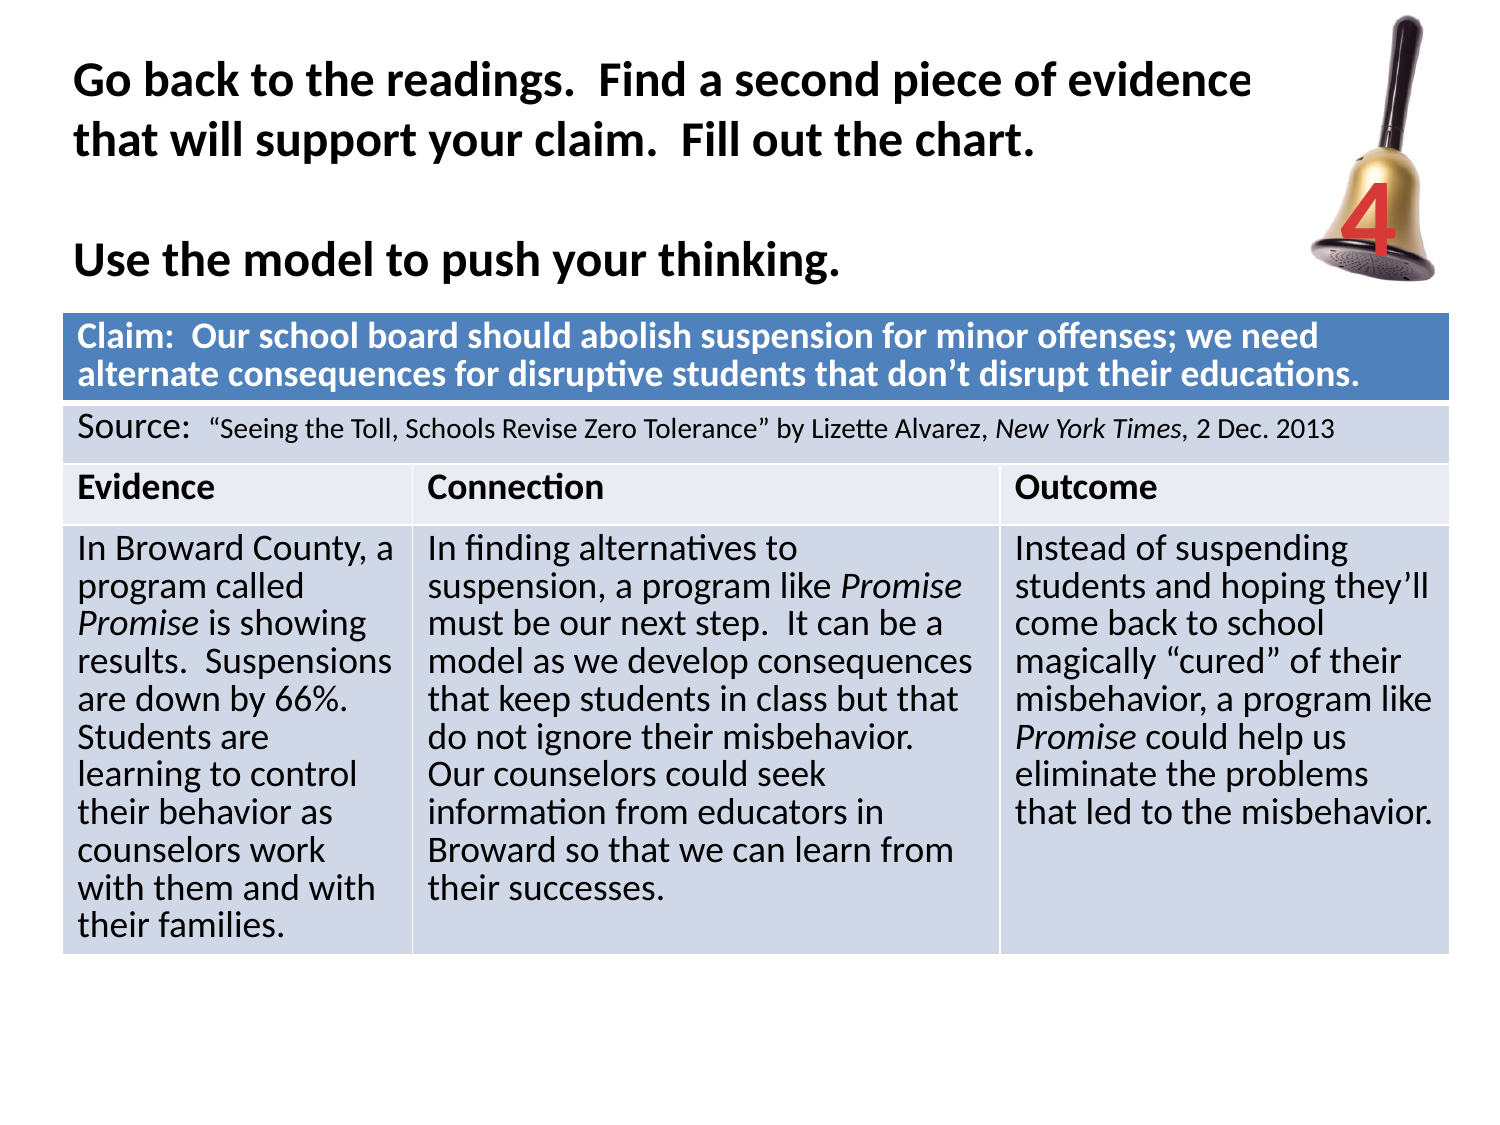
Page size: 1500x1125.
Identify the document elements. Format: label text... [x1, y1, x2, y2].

table_header Claim: Our school board should abolish suspension for minor offenses; we need alternate consequences for disruptive students that don’t disrupt their educations. [63, 313, 1449, 400]
table_cell Instead of suspending students and hoping they’ll come back to school magically “cured” of their misbehavior, a program like Promise could help us eliminate the problems that led to the misbehavior. [1001, 526, 1449, 954]
table_cell Connection [413, 465, 999, 524]
table_cell Evidence [63, 465, 412, 524]
table_cell Outcome [1001, 465, 1449, 524]
table_cell Source: “Seeing the Toll, Schools Revise Zero Tolerance” by Lizette Alvarez, New York Times, 2 Dec. 2013 [63, 406, 1449, 463]
text_box Go back to the readings. Find a second piece of evidence that will support your claim. Fill out the chart. Use the model to push your thinking. [58, 39, 1246, 294]
table_cell In Broward County, a program called Promise is showing results. Suspensions are down by 66%. Students are learning to control their behavior as counselors work with them and with their families. [63, 526, 412, 954]
table_cell In finding alternatives to suspension, a program like Promise must be our next step. It can be a model as we develop consequences that keep students in class but that do not ignore their misbehavior. Our counselors could seek information from educators in Broward so that we can learn from their successes. [413, 526, 999, 954]
picture [1249, 12, 1500, 288]
